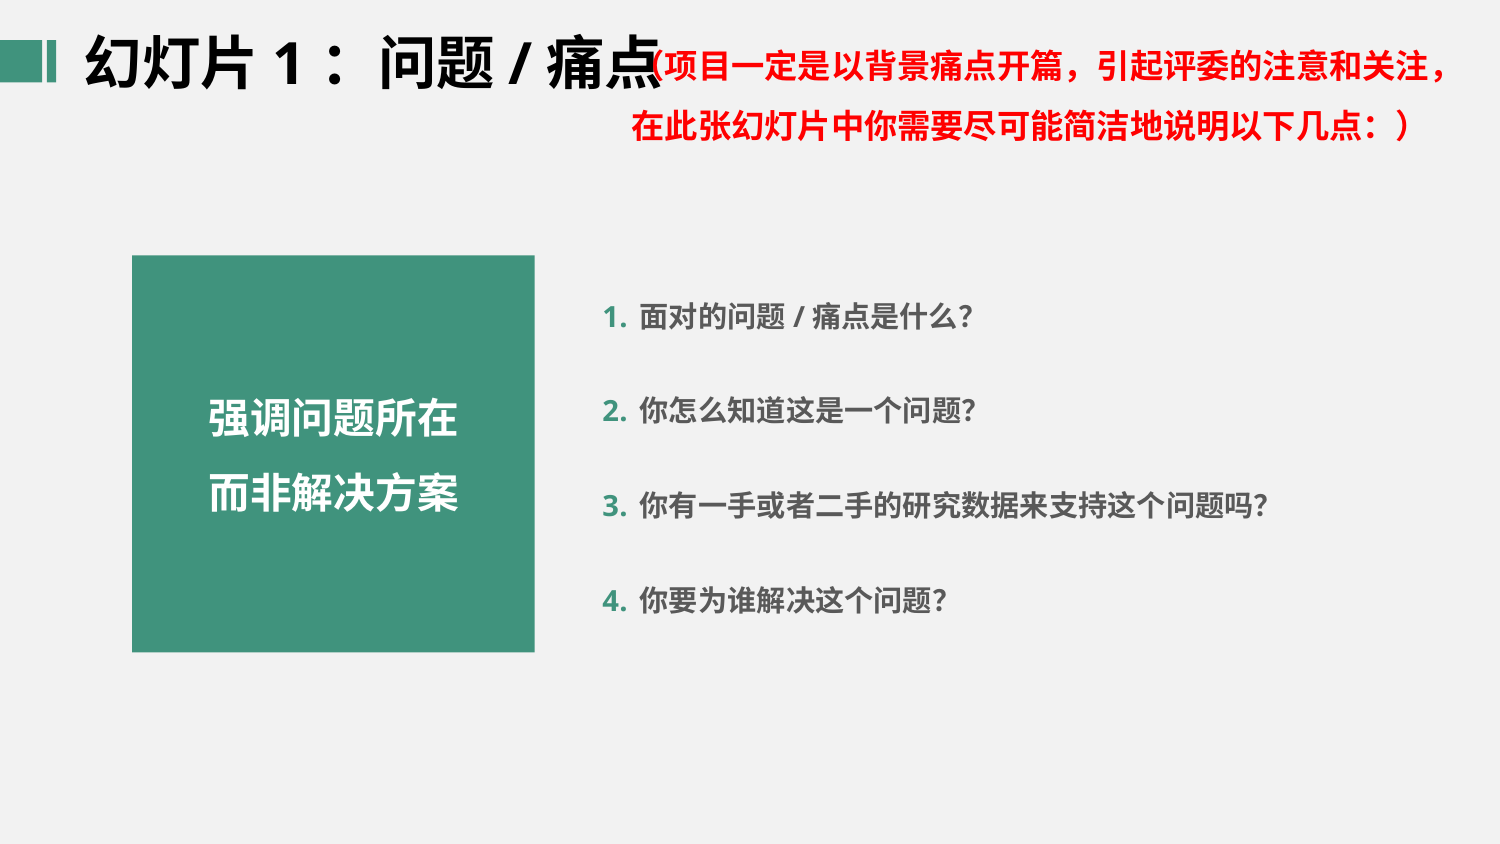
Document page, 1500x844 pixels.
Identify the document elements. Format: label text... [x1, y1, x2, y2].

text_box 强调问题所在而非解决方案 [174, 300, 493, 585]
text_box [132, 255, 535, 653]
text_box （项目一定是以背景痛点开篇，引起评委的注意和关注，在此张幻灯片中你需要尽可能简洁地说明以下几点：） [616, 18, 1473, 153]
text_box 幻灯片1：问题/痛点 [69, 18, 616, 104]
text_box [0, 40, 57, 83]
text_box 面对的问题/痛点是什么？ 你怎么知道这是一个问题？ 你有一手或者二手的研究数据来支持这个问题吗？ 你要为谁解决这个问题？ [587, 255, 1354, 625]
